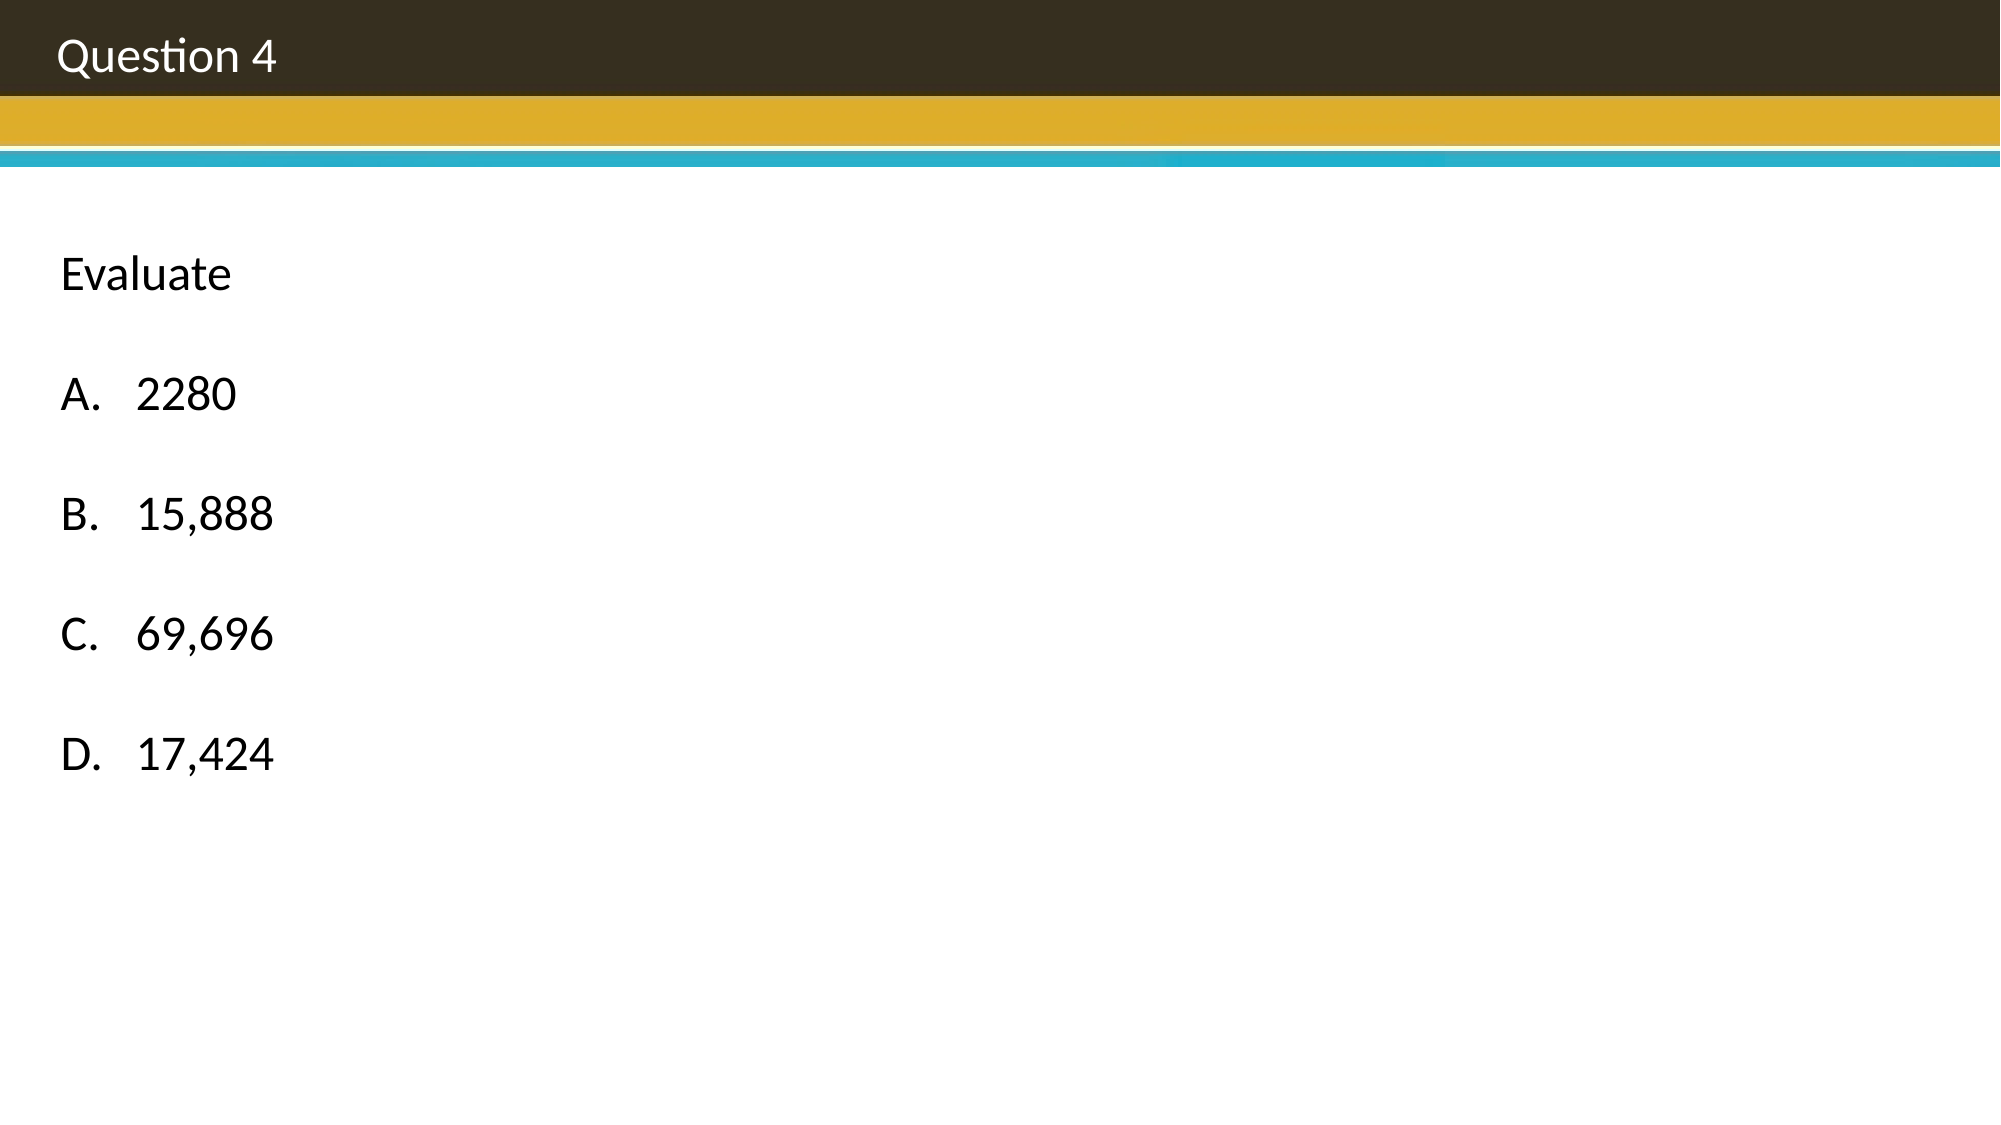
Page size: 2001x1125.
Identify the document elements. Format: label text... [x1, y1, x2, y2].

picture [0, 0, 2000, 167]
text_box Question 4 [41, 14, 293, 90]
